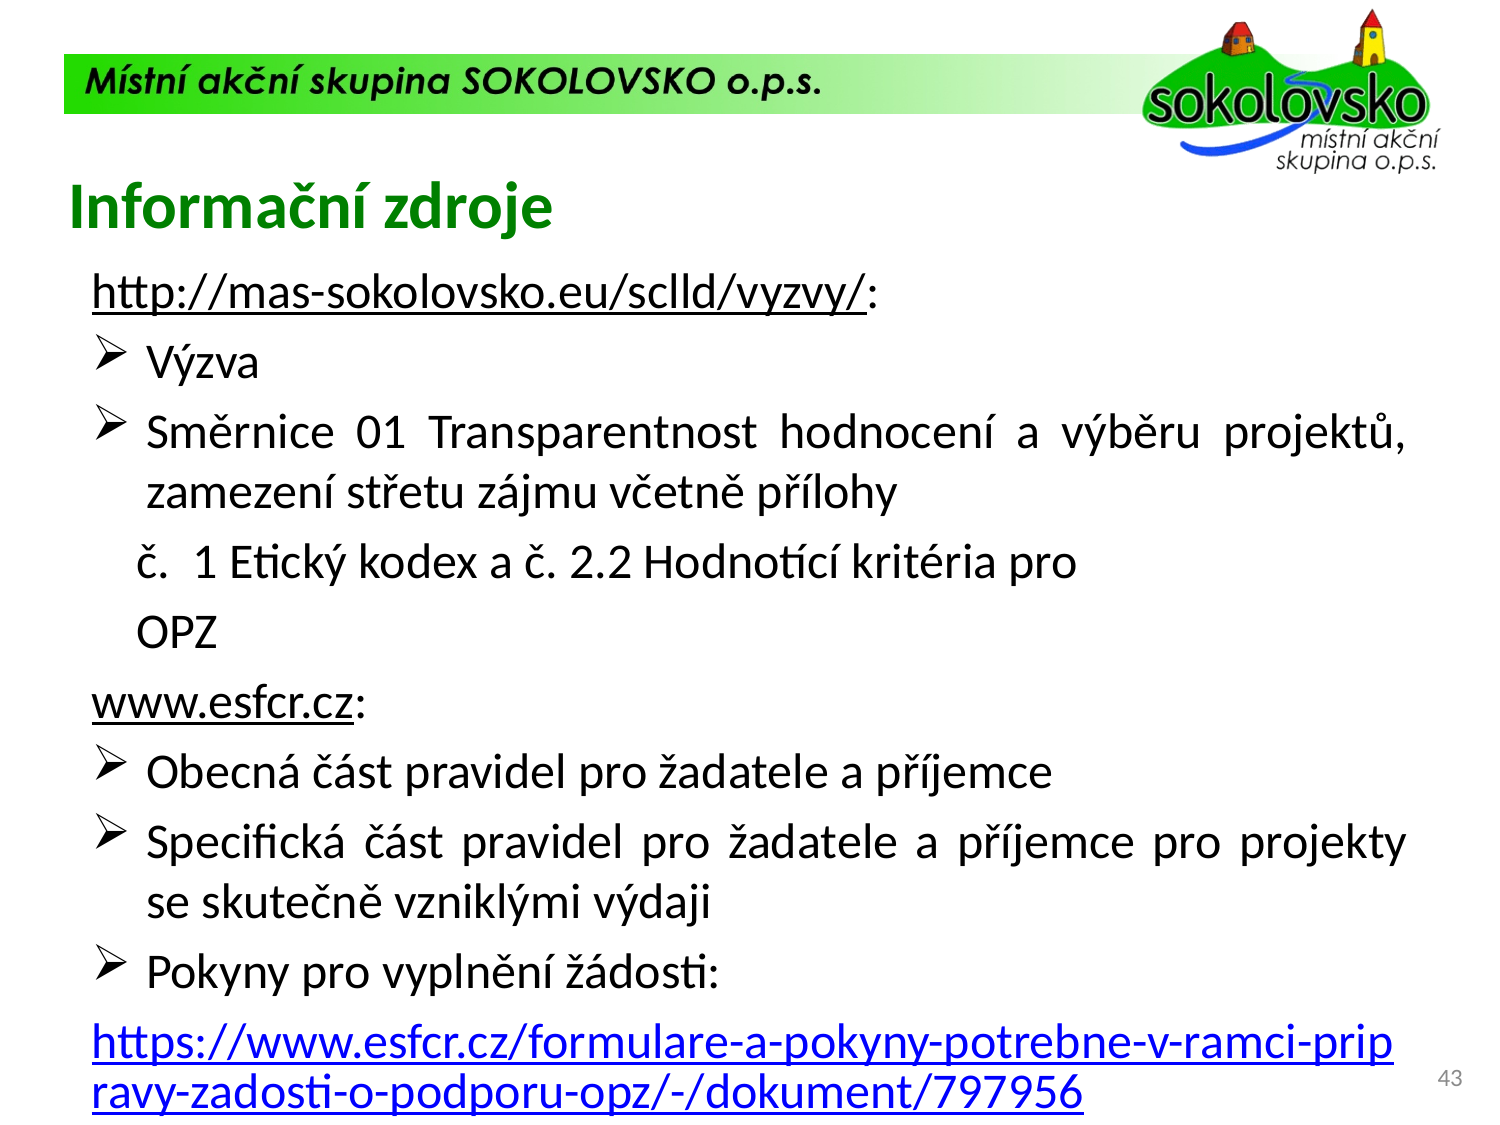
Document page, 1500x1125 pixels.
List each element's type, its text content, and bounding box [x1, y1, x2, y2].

slide_number 43 [1128, 1046, 1478, 1107]
picture [64, 0, 1455, 197]
title Informační zdroje [53, 137, 1404, 268]
list http://mas-sokolovsko.eu/sclld/vyzvy/: Výzva Směrnice 01 Transparentnost hodnocení a výběru projektů, zamezení střetu zájmu včetně přílohy č. 1 Etický kodex a č. 2.2 Hodnotící kritéria pro OPZ www.esfcr.cz: Obecná část pravidel pro žadatele a příjemce Specifická část pravidel pro žadatele a příjemce pro projekty se skutečně vzniklými výdaji Pokyny pro vyplnění žádosti: https://www.esfcr.cz/formulare-a-pokyny-potrebne-v-ramci-pripravy-zadosti-o-podporu-opz/-/dokument/797956 [76, 250, 1424, 1083]
